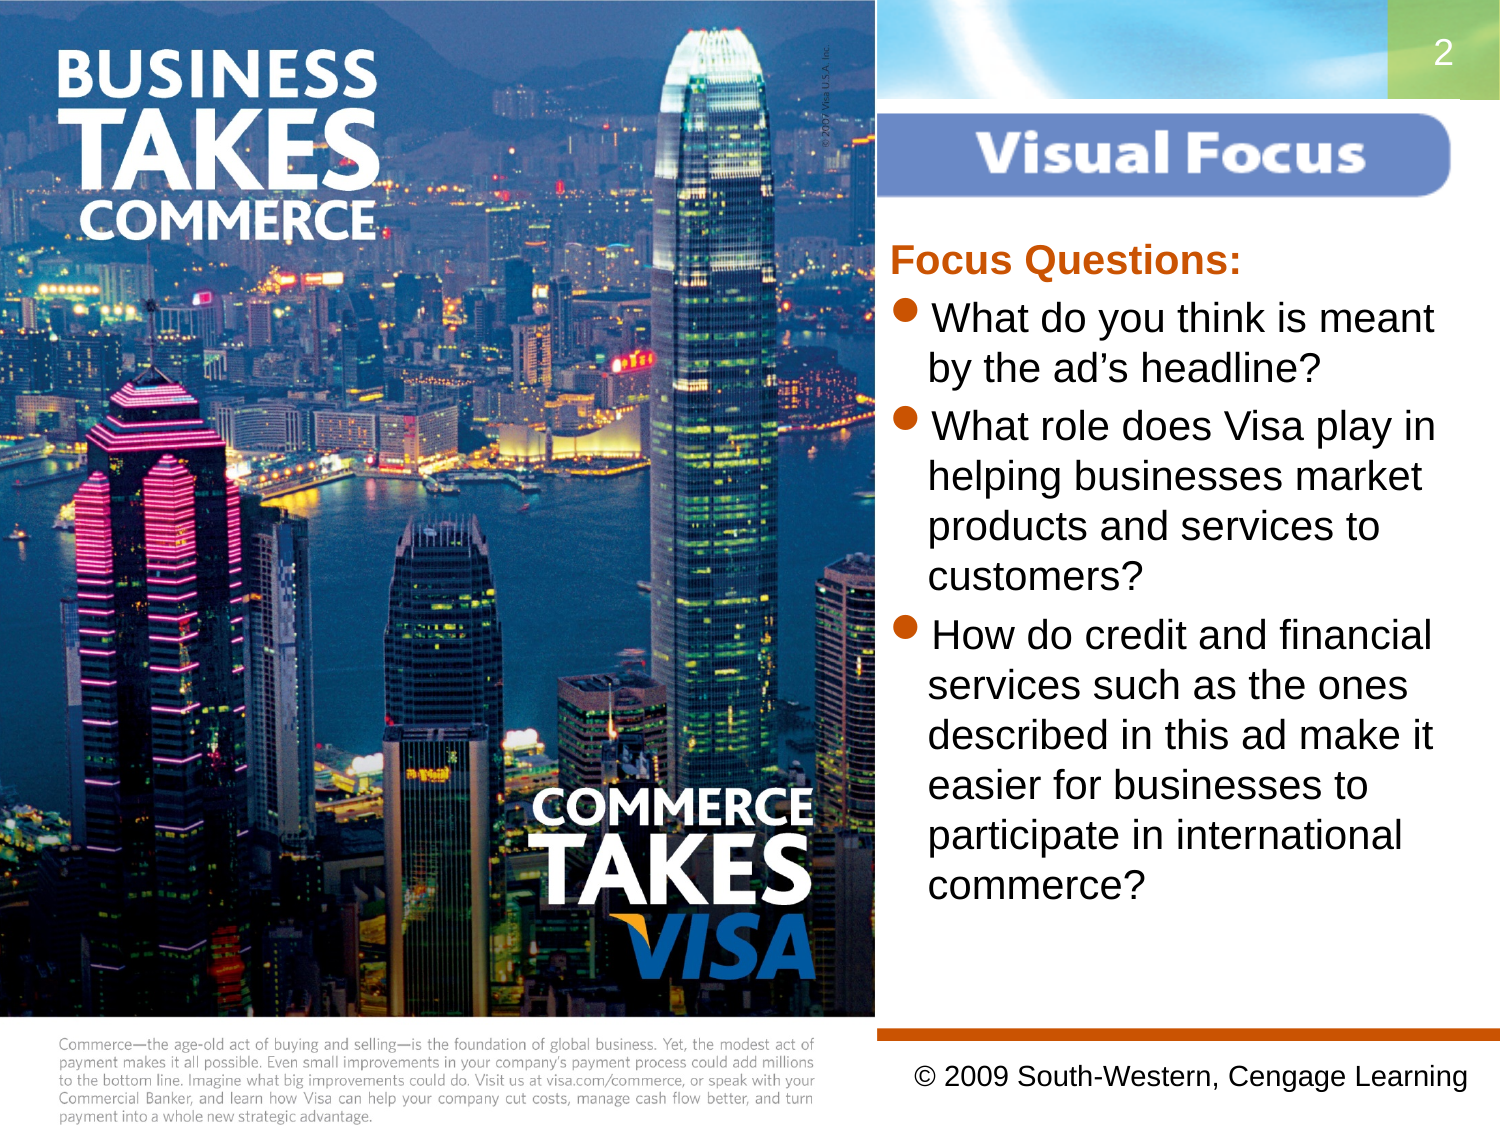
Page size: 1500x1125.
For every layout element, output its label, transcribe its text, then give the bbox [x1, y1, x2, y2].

slide_number 2 [1387, 0, 1500, 101]
text_box Focus Questions: What do you think is meant by the ad’s headline? What role does Visa play in helping businesses market products and services to customers? How do credit and financial services such as the ones described in this ad make it easier for businesses to participate in international commerce? [882, 224, 1463, 1013]
picture [0, 0, 1461, 1125]
